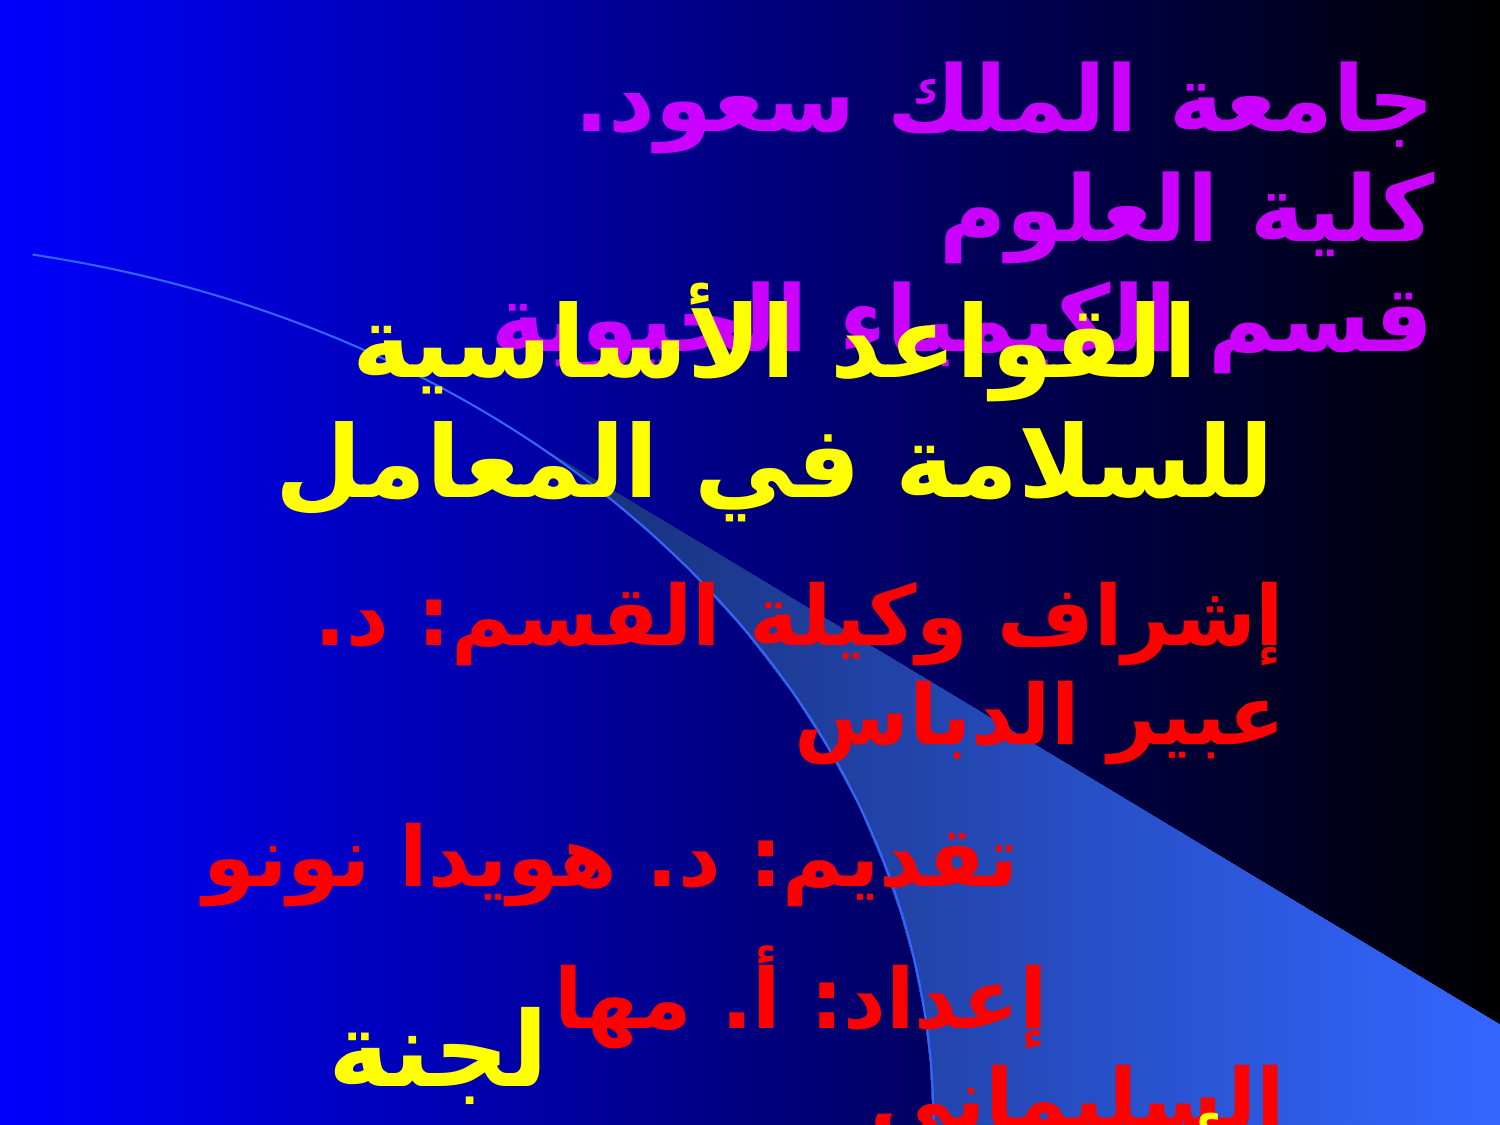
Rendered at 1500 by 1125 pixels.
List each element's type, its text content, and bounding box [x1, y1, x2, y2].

title جامعة الملك سعود. كلية العلوم قسم الكيمياء الحيوية [174, 287, 1451, 488]
text_box إشراف وكيلة القسم: د. عبير الدباس تقديم: د. هويدا نونو إعداد: أ. مها السليماني [150, 554, 1300, 974]
text_box القواعد الأساسية للسلامة في المعامل [150, 387, 1400, 525]
text_box لجنة الأمن و السلامة. [87, 974, 1325, 1125]
